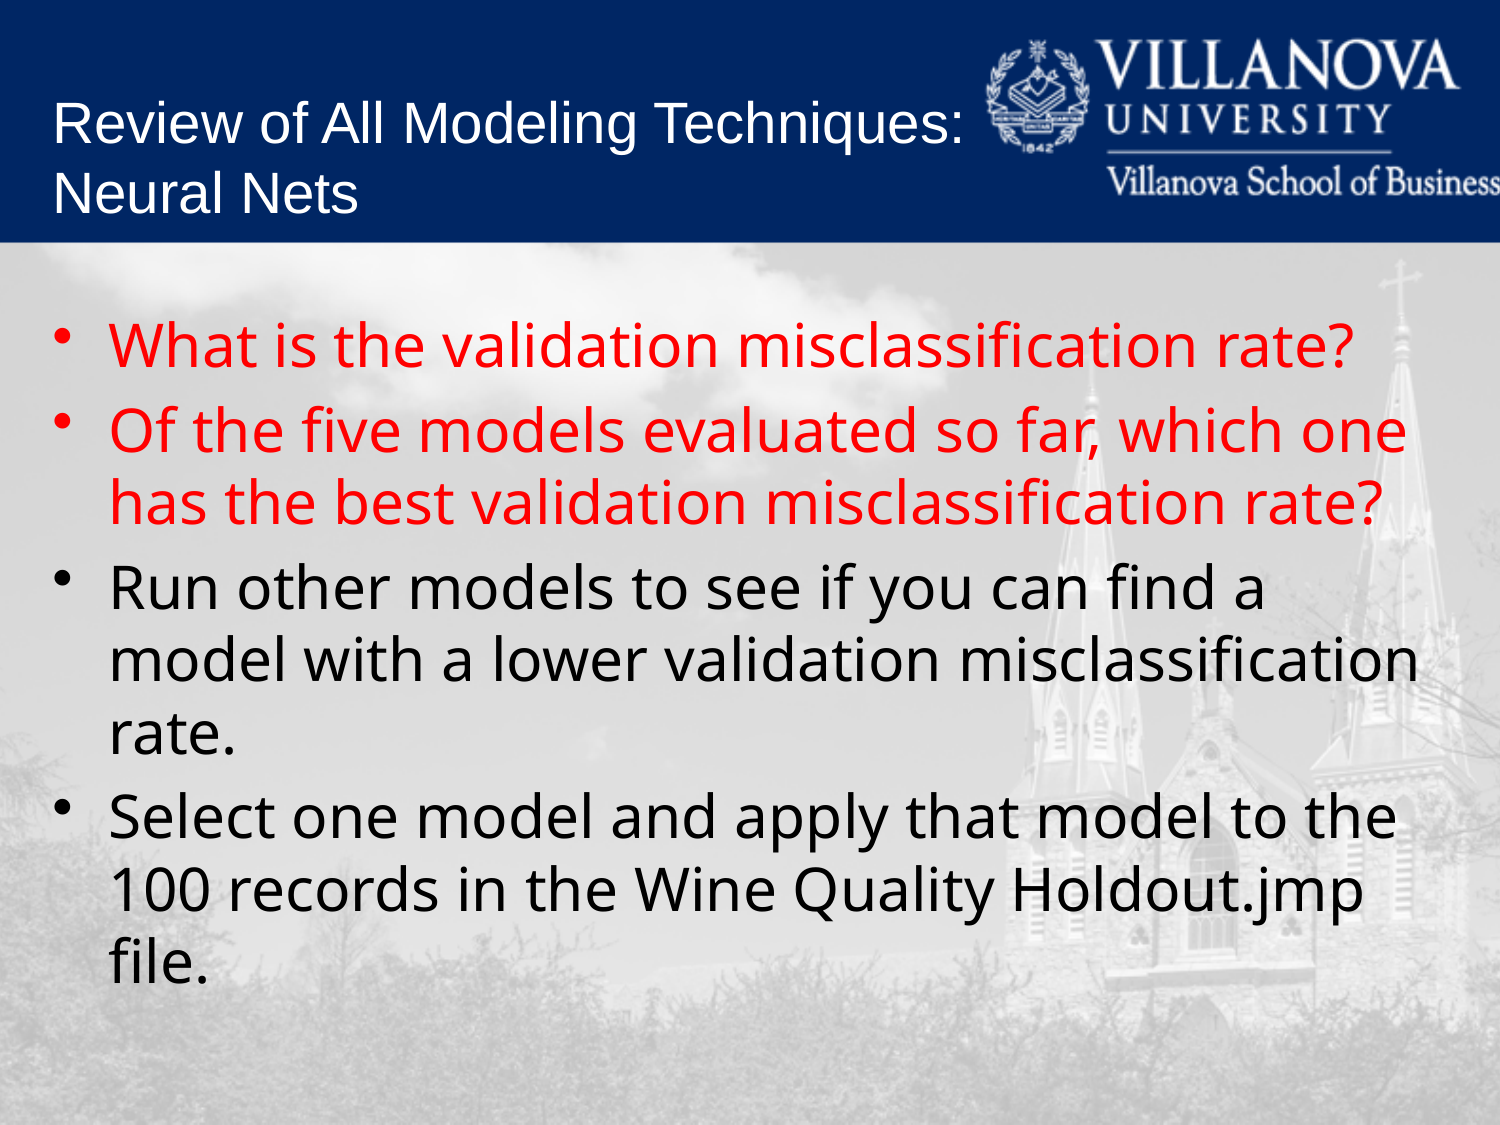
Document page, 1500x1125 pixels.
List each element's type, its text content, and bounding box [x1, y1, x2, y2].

picture [0, 0, 1500, 1125]
text_box Review of All Modeling Techniques: Neural Nets [37, 99, 1425, 233]
text_box What is the validation misclassification rate? Of the five models evaluated so far, which one has the best validation misclassification rate? Run other models to see if you can find a model with a lower validation misclassification rate. Select one model and apply that model to the 100 records in the Wine Quality Holdout.jmp file. [37, 299, 1475, 1050]
